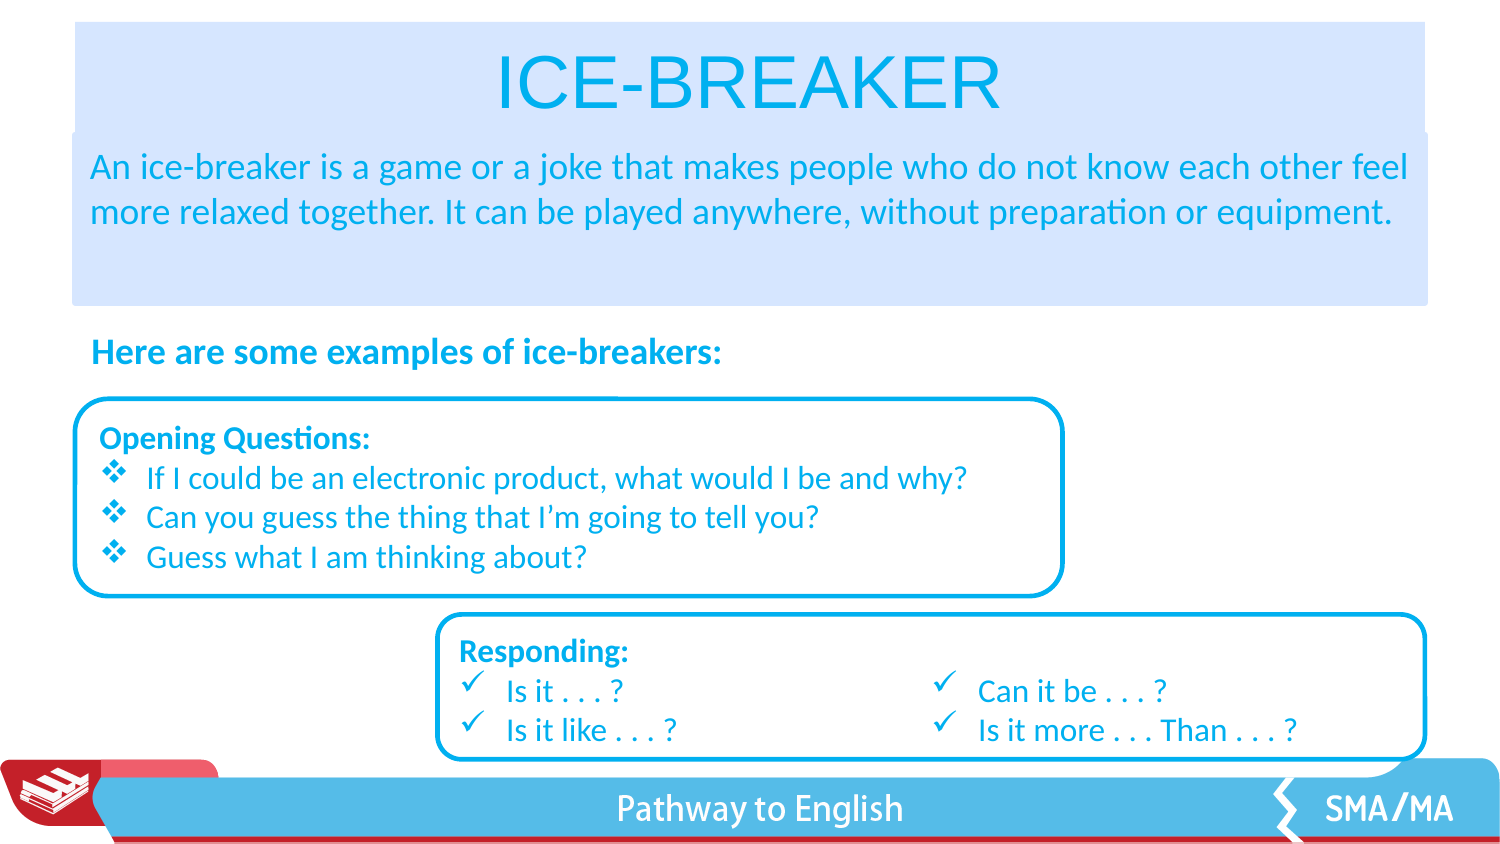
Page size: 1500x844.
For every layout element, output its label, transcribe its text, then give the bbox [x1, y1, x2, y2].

list An ice-breaker is a game or a joke that makes people who do not know each other feel more relaxed together. It can be played anywhere, without preparation or equipment. [75, 134, 1425, 303]
picture [0, 758, 1500, 844]
text_box Opening Questions: If I could be an electronic product, what would I be and why? Can you guess the thing that I’m going to tell you? Guess what I am thinking about? [74, 398, 1063, 597]
text_box Here are some examples of ice-breakers: [76, 319, 739, 380]
text_box Responding: Is it . . . ? Is it like . . . ? Can it be . . . ? Is it more . . . Than . . . ? [437, 614, 1425, 760]
title ICE-BREAKER [75, 21, 1425, 134]
